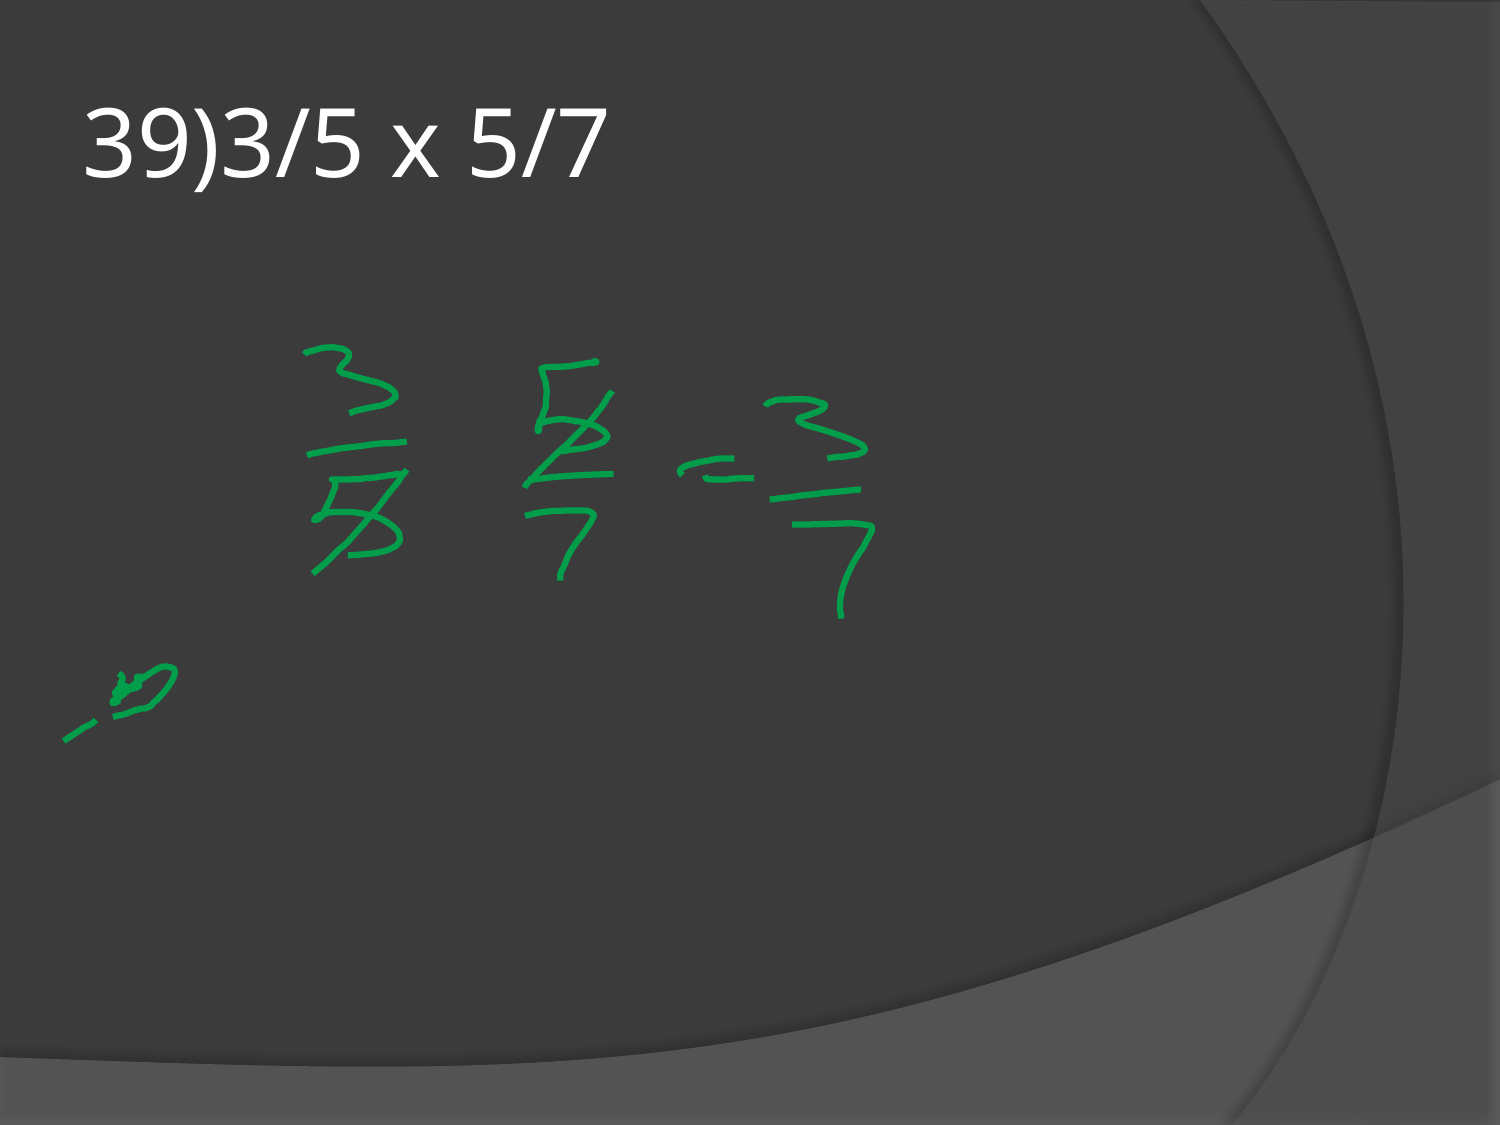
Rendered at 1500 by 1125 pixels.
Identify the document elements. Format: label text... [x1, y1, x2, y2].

text_box [111, 665, 176, 718]
text_box [347, 515, 401, 557]
title 39)3/5 x 5/7 [75, 45, 1300, 233]
text_box [536, 360, 598, 444]
text_box [704, 475, 755, 481]
text_box [313, 471, 400, 521]
text_box [764, 398, 866, 460]
text_box [306, 440, 407, 457]
text_box [561, 423, 609, 453]
text_box [792, 522, 873, 619]
text_box [303, 346, 397, 415]
text_box [63, 719, 97, 742]
text_box [524, 390, 613, 489]
text_box [524, 509, 595, 581]
text_box [134, 673, 141, 679]
text_box [111, 672, 124, 701]
text_box [679, 457, 735, 476]
text_box [769, 488, 862, 500]
text_box [312, 469, 408, 575]
text_box [533, 473, 614, 481]
